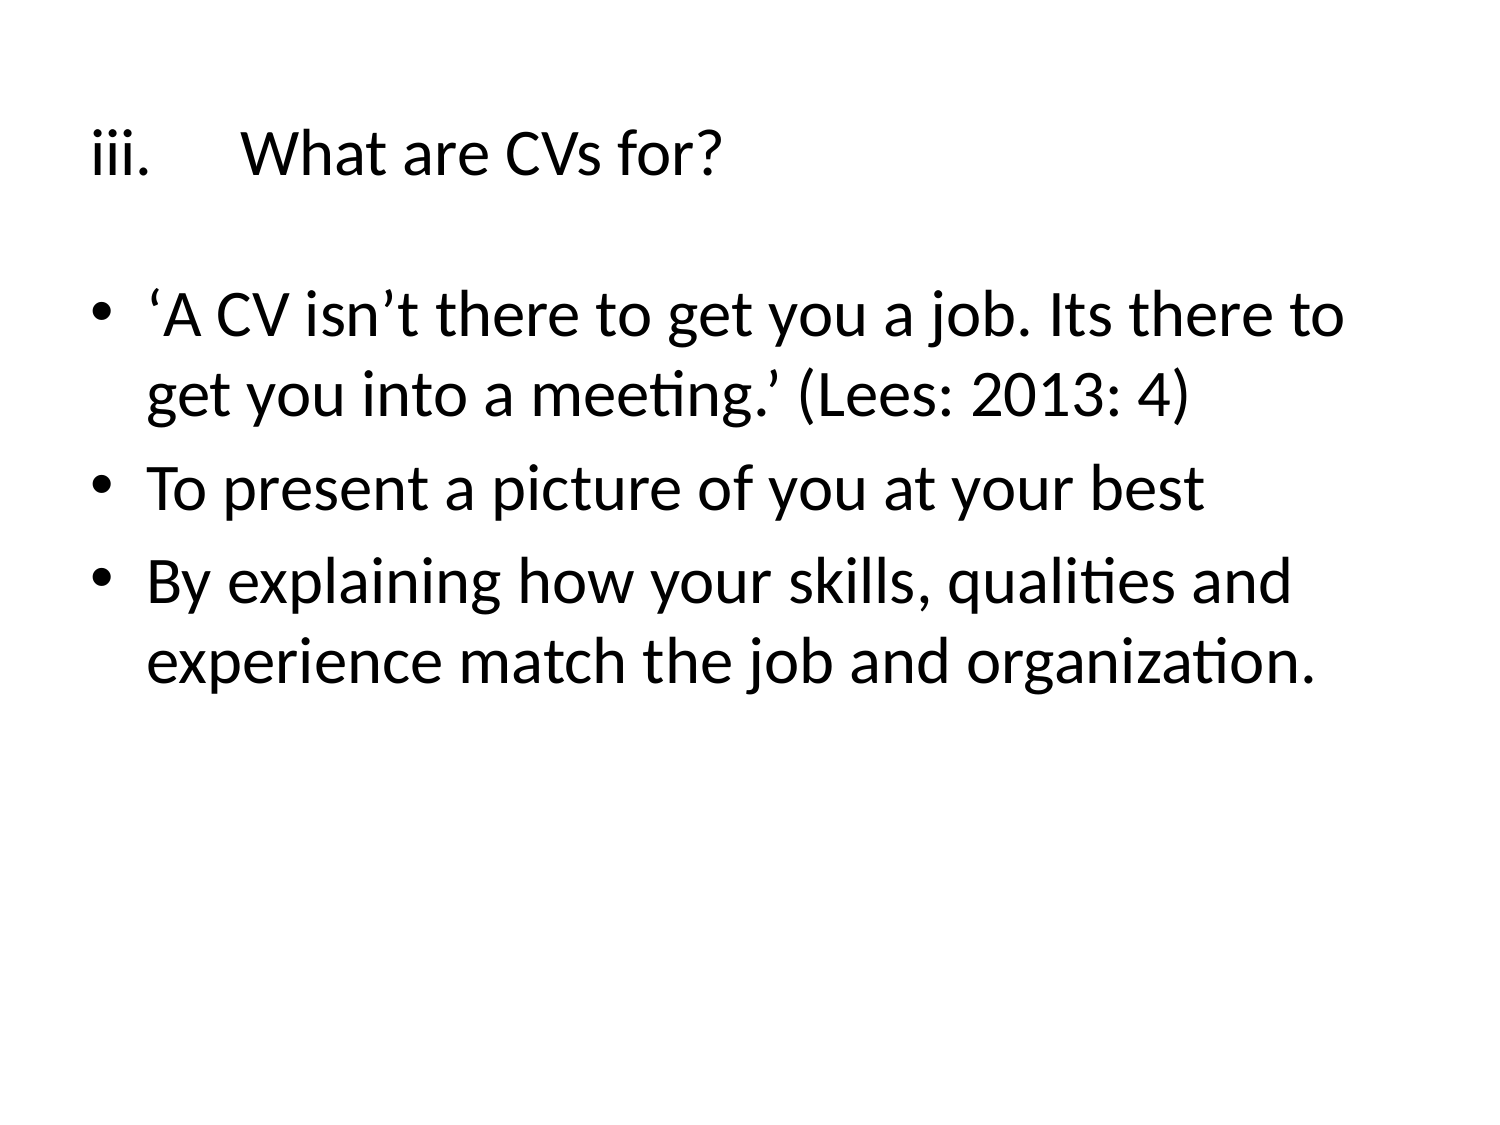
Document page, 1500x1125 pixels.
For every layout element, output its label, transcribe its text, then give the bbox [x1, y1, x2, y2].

title iii. What are CVs for? [75, 45, 1425, 233]
list ‘A CV isn’t there to get you a job. Its there to get you into a meeting.’ (Lees: 2013: 4) To present a picture of you at your best By explaining how your skills, qualities and experience match the job and organization. [75, 262, 1425, 1005]
